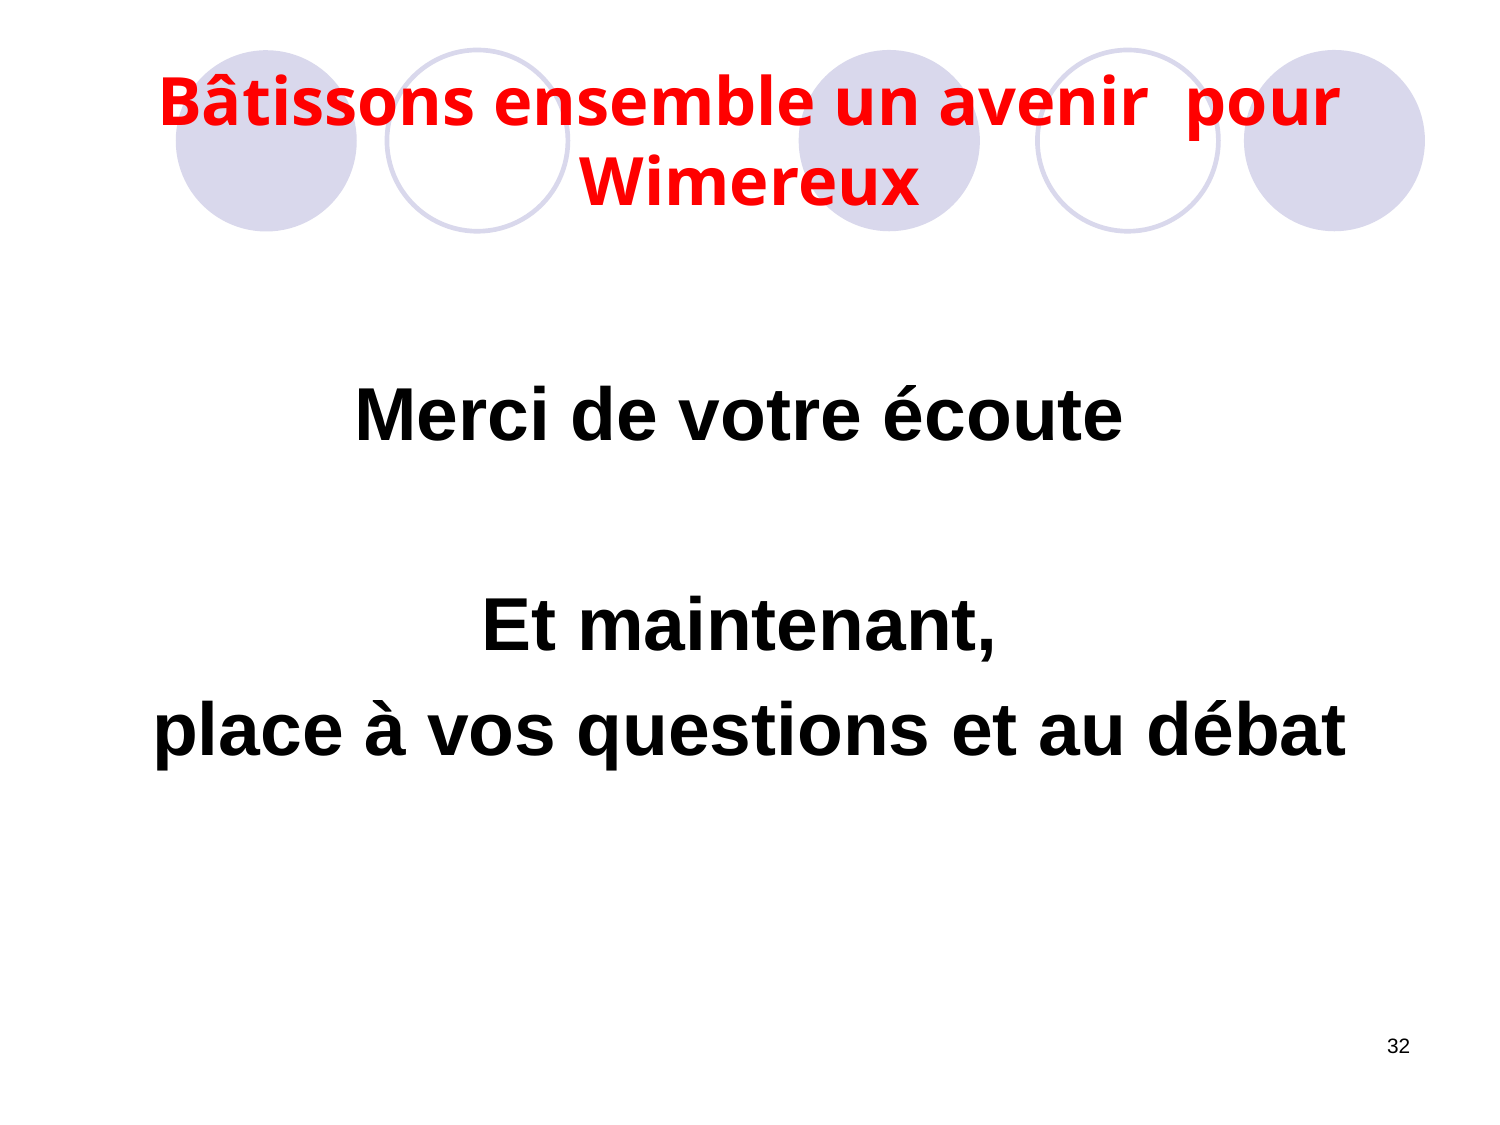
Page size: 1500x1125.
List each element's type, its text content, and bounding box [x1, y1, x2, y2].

slide_number 32 [1074, 1024, 1426, 1101]
title Bâtissons ensemble un avenir pour Wimereux [74, 44, 1426, 233]
list Merci de votre écoute Et maintenant, place à vos questions et au débat [74, 262, 1426, 1006]
